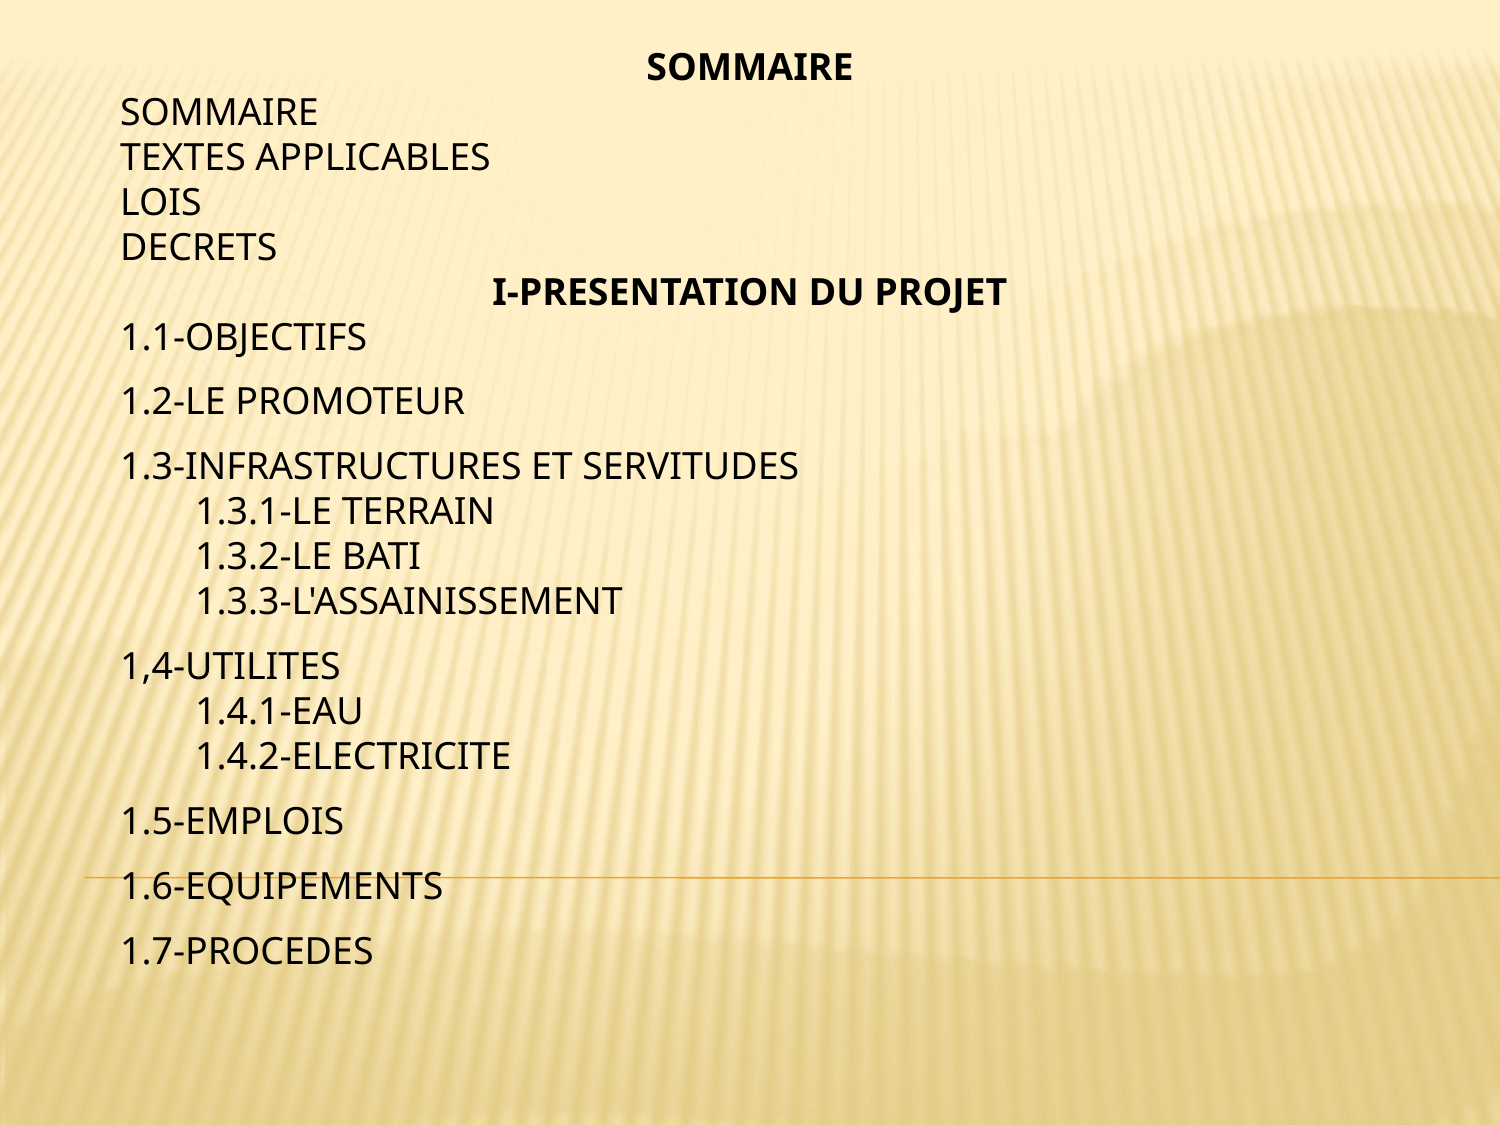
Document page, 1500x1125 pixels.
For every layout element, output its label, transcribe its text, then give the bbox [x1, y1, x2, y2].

text_box SOMMAIRE SOMMAIRE TEXTES APPLICABLES LOIS DECRETS I-PRESENTATION DU PROJET 1.1-OBJECTIFS 1.2-LE PROMOTEUR 1.3-INFRASTRUCTURES ET SERVITUDES 1.3.1-LE TERRAIN 1.3.2-LE BATI 1.3.3-L'ASSAINISSEMENT 1,4-UTILITES 1.4.1-EAU 1.4.2-ELECTRICITE 1.5-EMPLOIS 1.6-EQUIPEMENTS 1.7-PROCEDES [105, 35, 1395, 1025]
